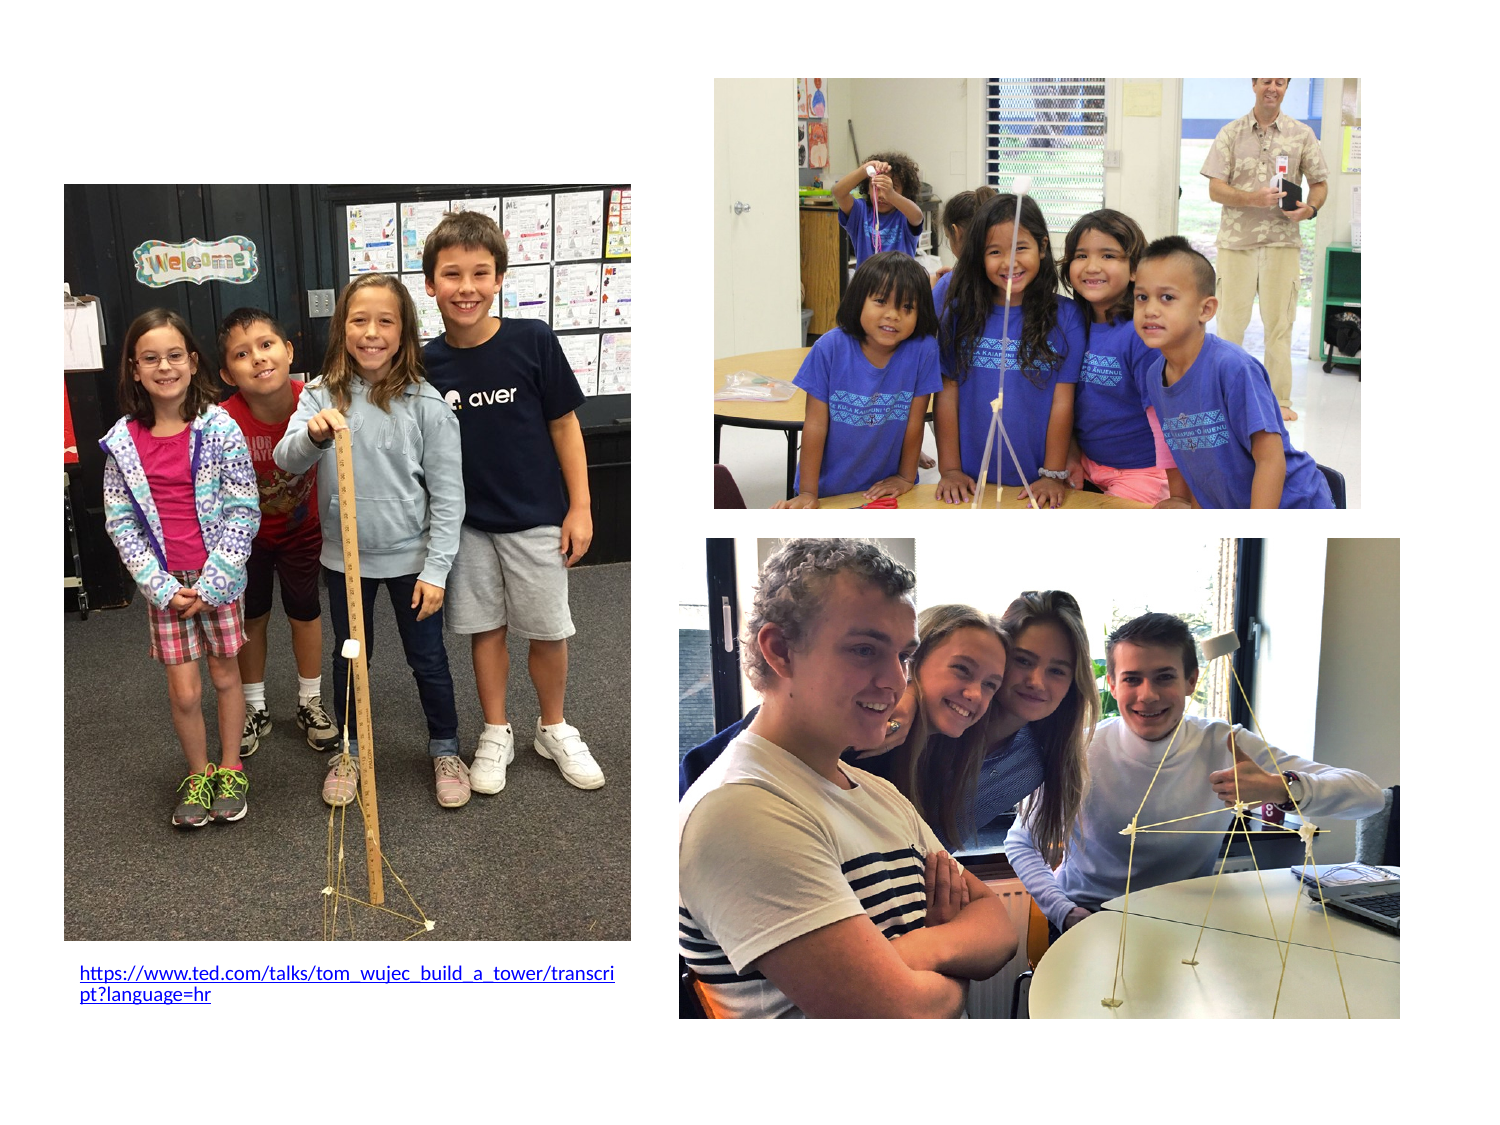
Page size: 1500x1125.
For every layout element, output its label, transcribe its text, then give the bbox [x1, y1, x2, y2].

picture [714, 77, 1362, 509]
text_box https://www.ted.com/talks/tom_wujec_build_a_tower/transcript?language=hr [64, 952, 632, 1017]
picture [678, 538, 1400, 1020]
picture [64, 184, 632, 942]
